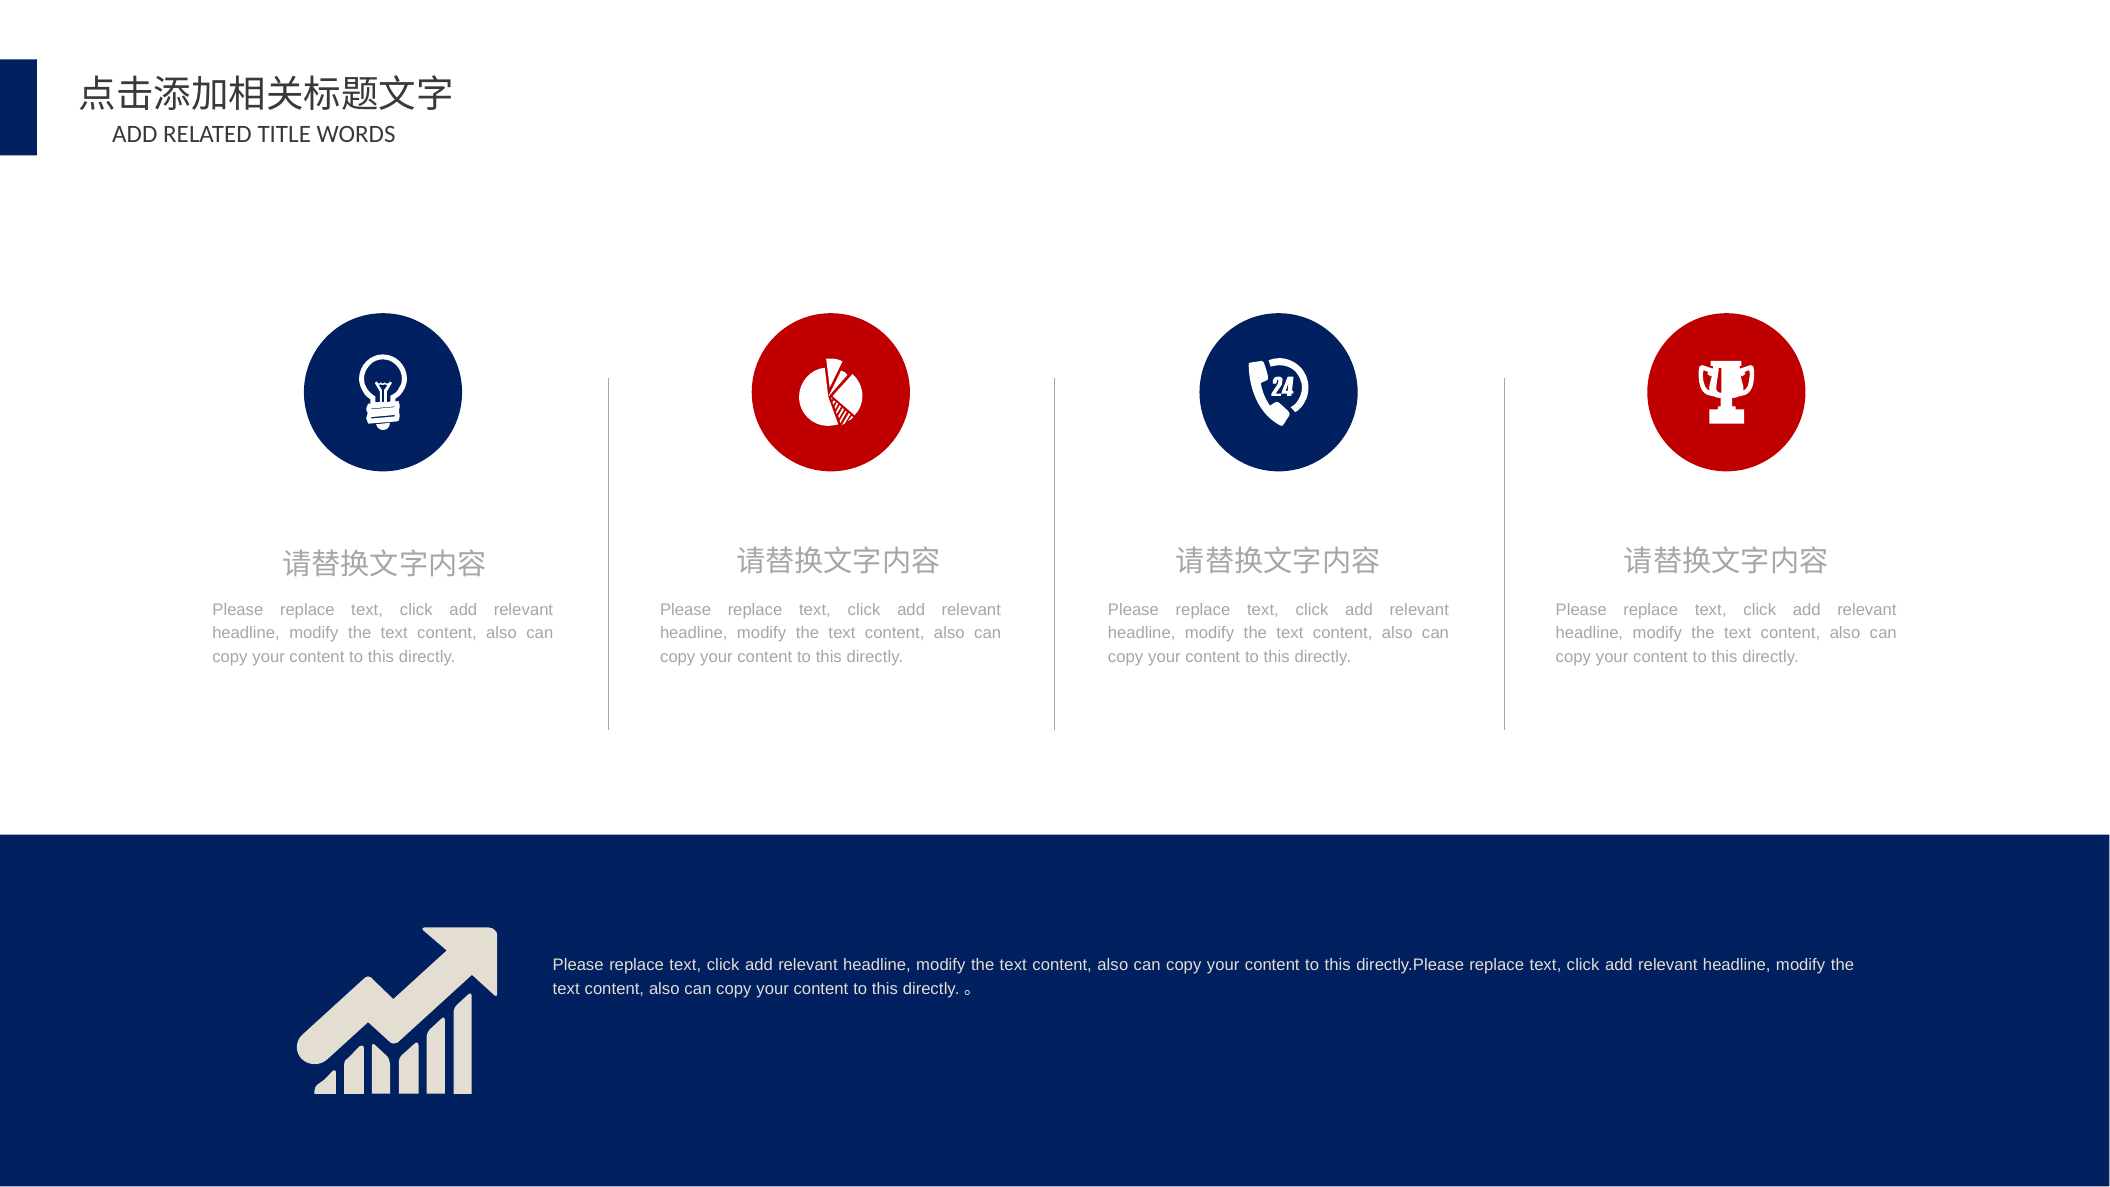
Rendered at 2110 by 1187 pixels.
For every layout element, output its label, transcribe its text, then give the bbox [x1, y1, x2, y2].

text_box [751, 313, 910, 472]
text_box ADD RELATED TITLE WORDS [96, 109, 413, 156]
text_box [295, 927, 498, 1094]
text_box Please replace text, click add relevant headline, modify the text content, also can copy your content to this directly.Please replace text, click add relevant headline, modify the text content, also can copy your content to this directly.。 [537, 942, 1872, 1005]
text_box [1647, 313, 1806, 472]
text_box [645, 527, 1017, 673]
text_box [0, 834, 2110, 1187]
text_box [1093, 527, 1465, 673]
text_box 点击添加相关标题文字 [62, 61, 470, 123]
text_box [197, 530, 569, 673]
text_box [1540, 527, 1912, 673]
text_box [1199, 313, 1358, 472]
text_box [303, 313, 463, 472]
